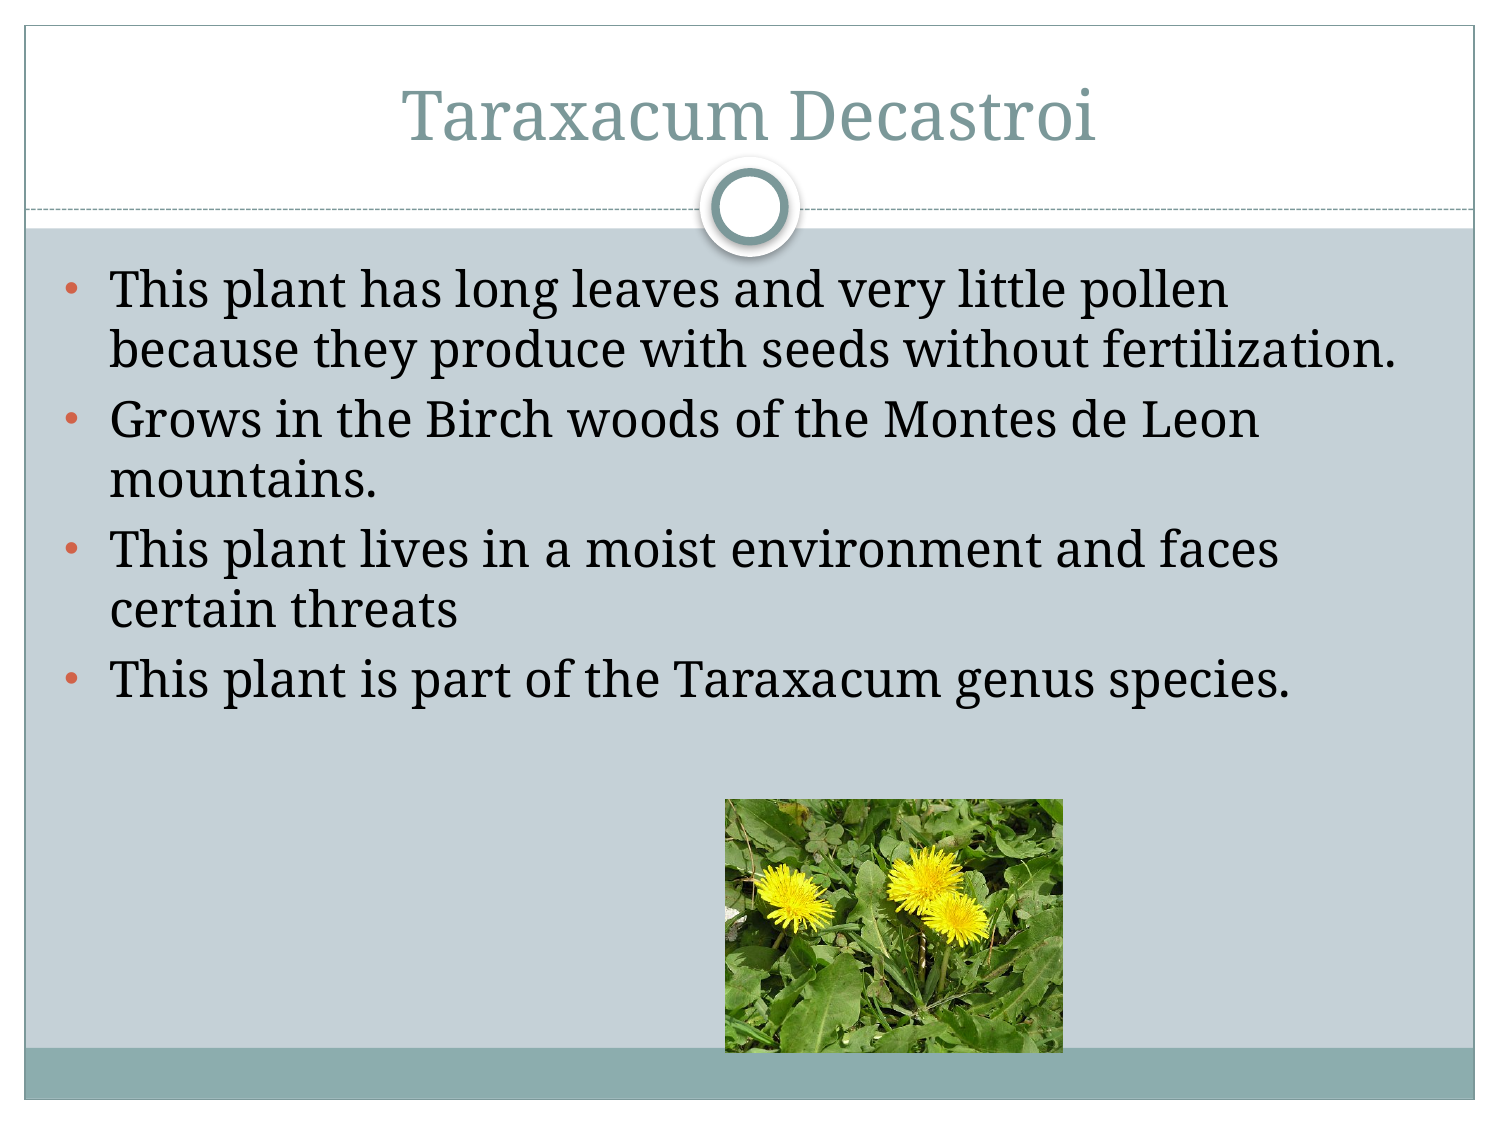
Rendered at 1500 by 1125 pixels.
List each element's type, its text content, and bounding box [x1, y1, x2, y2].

picture [724, 799, 1063, 1053]
list This plant has long leaves and very little pollen because they produce with seeds without fertilization. Grows in the Birch woods of the Montes de Leon mountains. This plant lives in a moist environment and faces certain threats This plant is part of the Taraxacum genus species. [49, 250, 1445, 1001]
title Taraxacum Decastroi [49, 37, 1450, 162]
